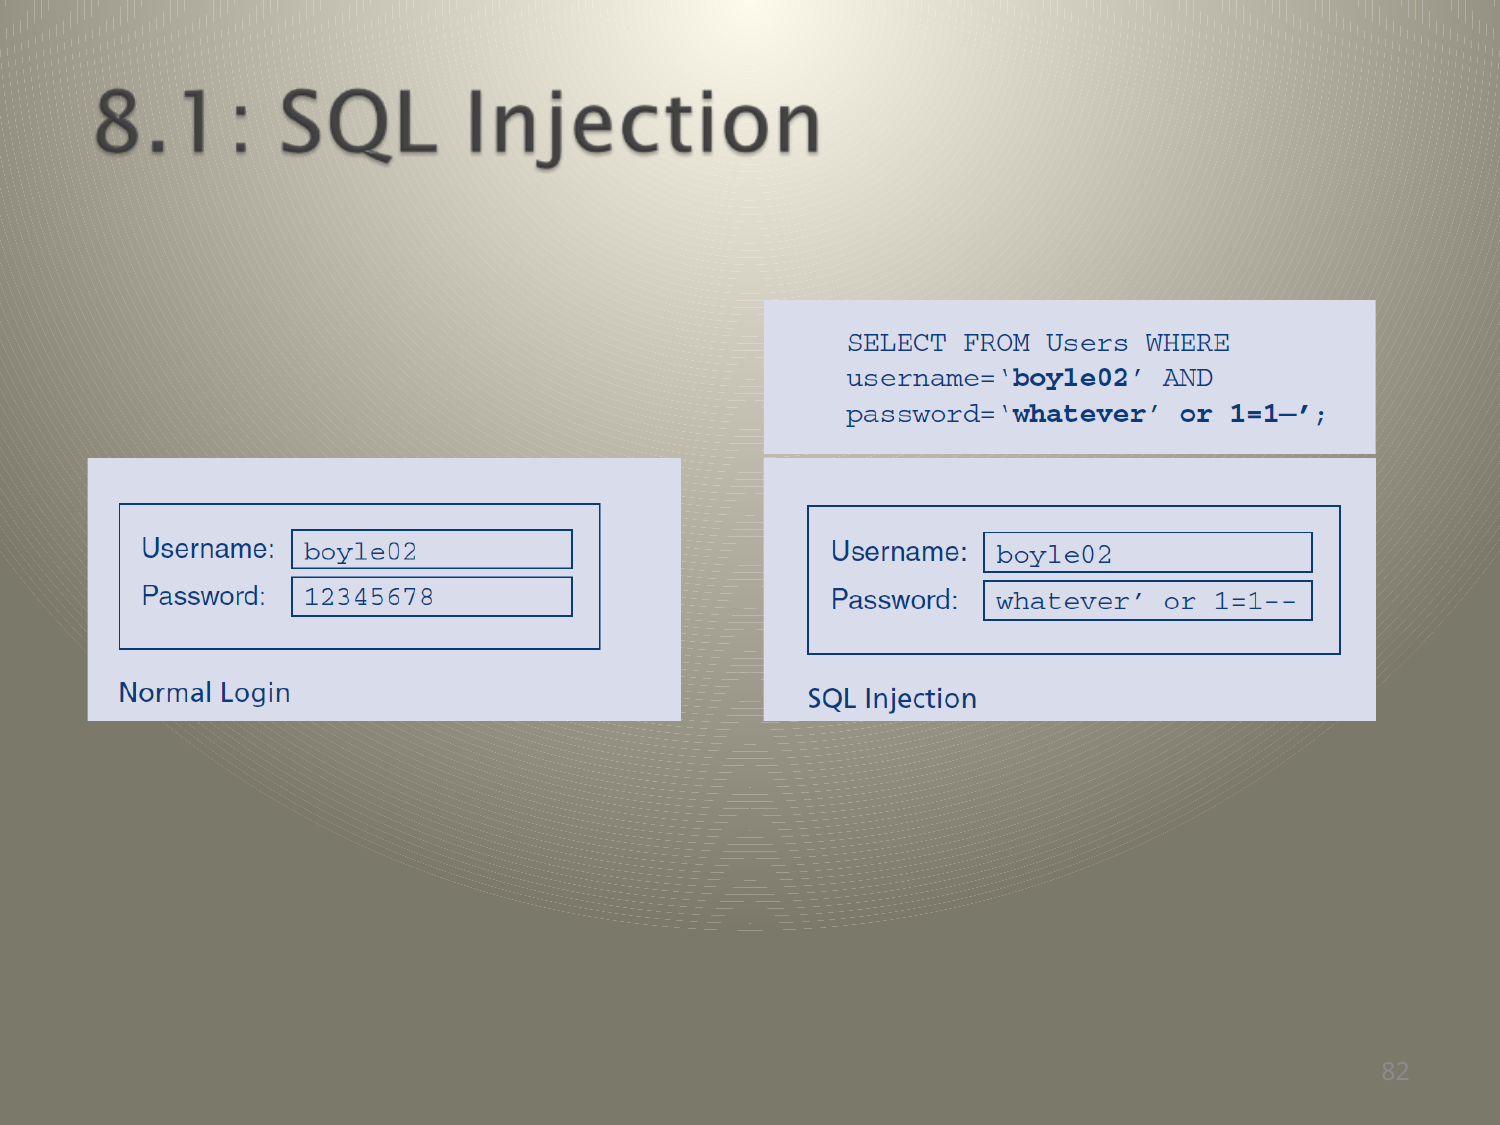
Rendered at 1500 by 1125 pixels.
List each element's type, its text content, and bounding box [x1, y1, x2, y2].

picture [763, 458, 1377, 722]
slide_number 82 [1074, 1042, 1425, 1103]
picture [87, 458, 682, 722]
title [31, 36, 1427, 227]
picture [763, 299, 1377, 454]
